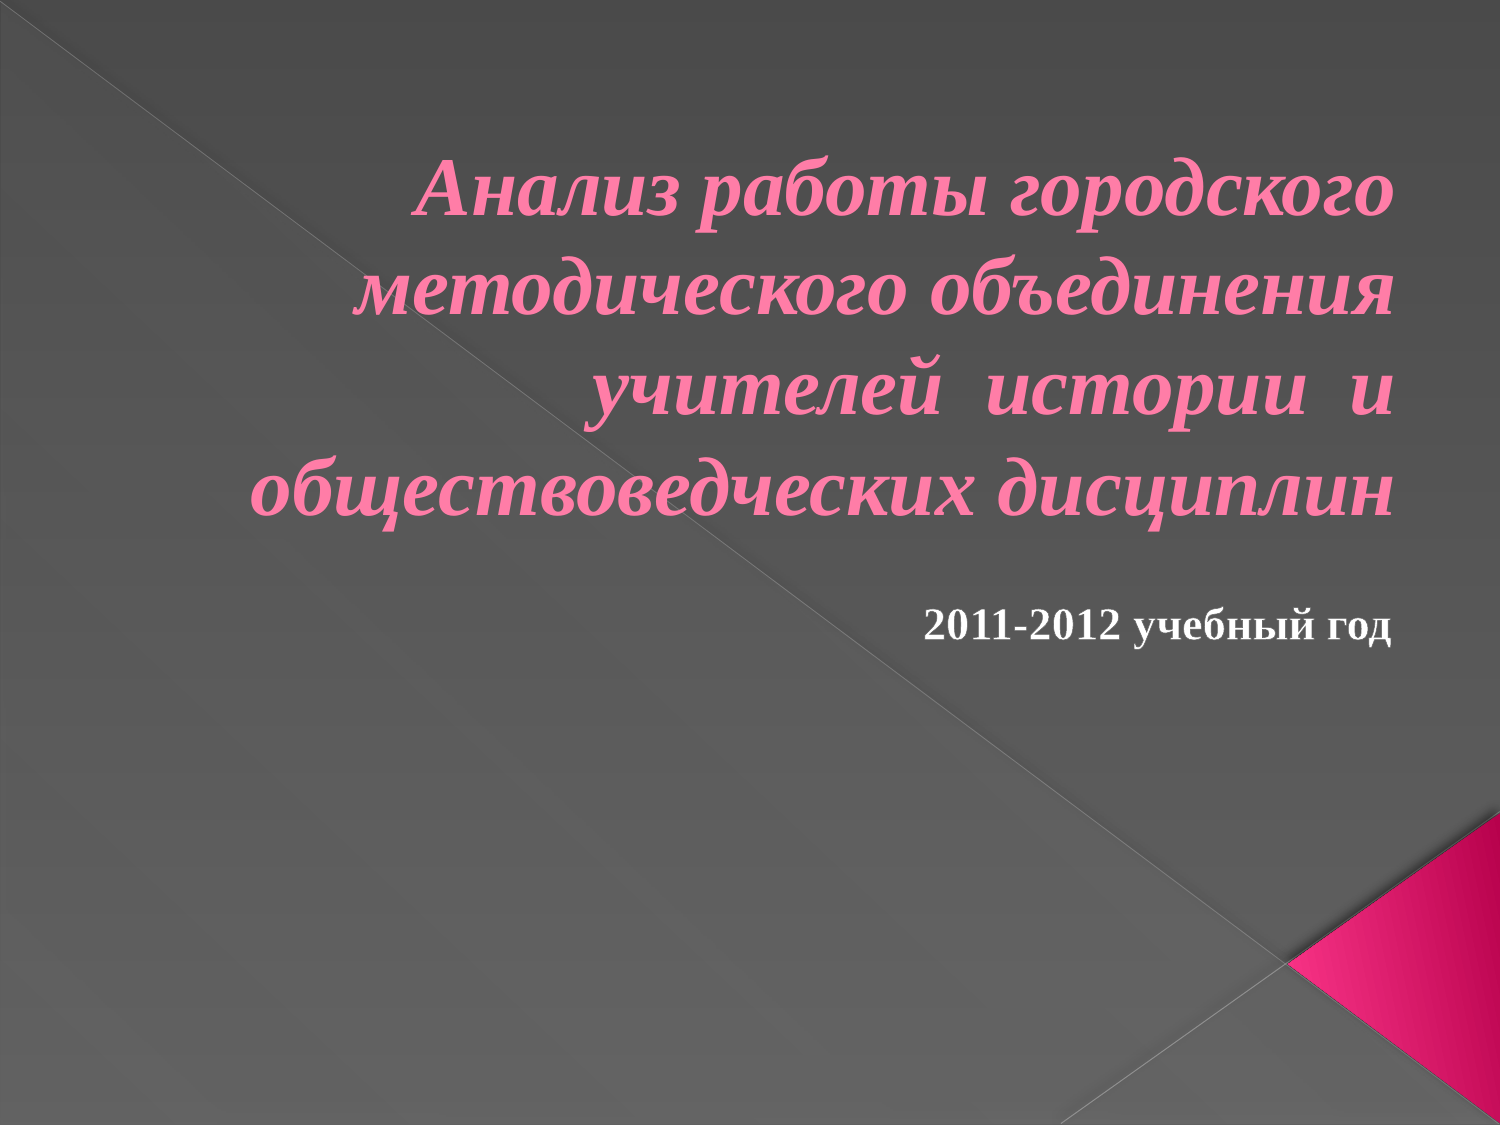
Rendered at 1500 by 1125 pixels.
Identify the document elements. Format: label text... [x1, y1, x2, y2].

subtitle 2011-2012 учебный год [88, 585, 1412, 657]
title Анализ работы городского методического объединения учителей истории и обществоведческих дисциплин [88, 127, 1412, 539]
